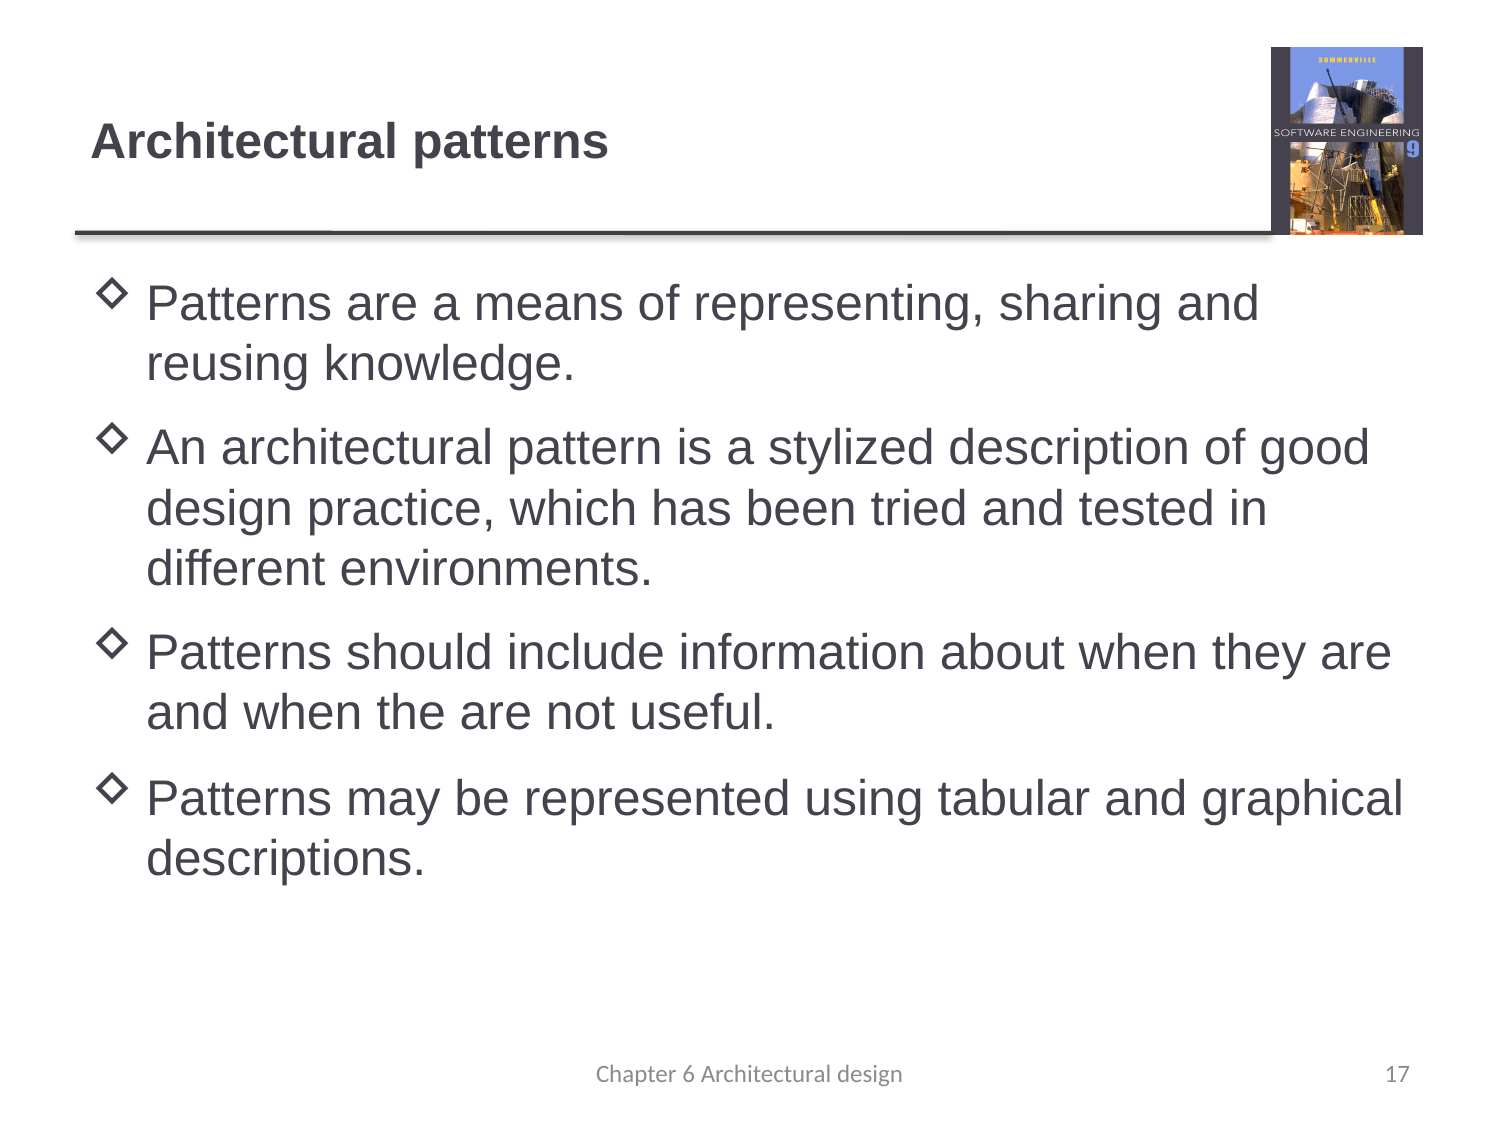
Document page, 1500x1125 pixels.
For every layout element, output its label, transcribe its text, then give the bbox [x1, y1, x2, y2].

list Patterns are a means of representing, sharing and reusing knowledge. An architectural pattern is a stylized description of good design practice, which has been tried and tested in different environments. Patterns should include information about when they are and when the are not useful. Patterns may be represented using tabular and graphical descriptions. [75, 262, 1425, 1005]
title Architectural patterns [74, 44, 1272, 233]
footer Chapter 6 Architectural design [512, 1042, 988, 1103]
slide_number 17 [1074, 1042, 1425, 1103]
picture [1272, 47, 1423, 235]
